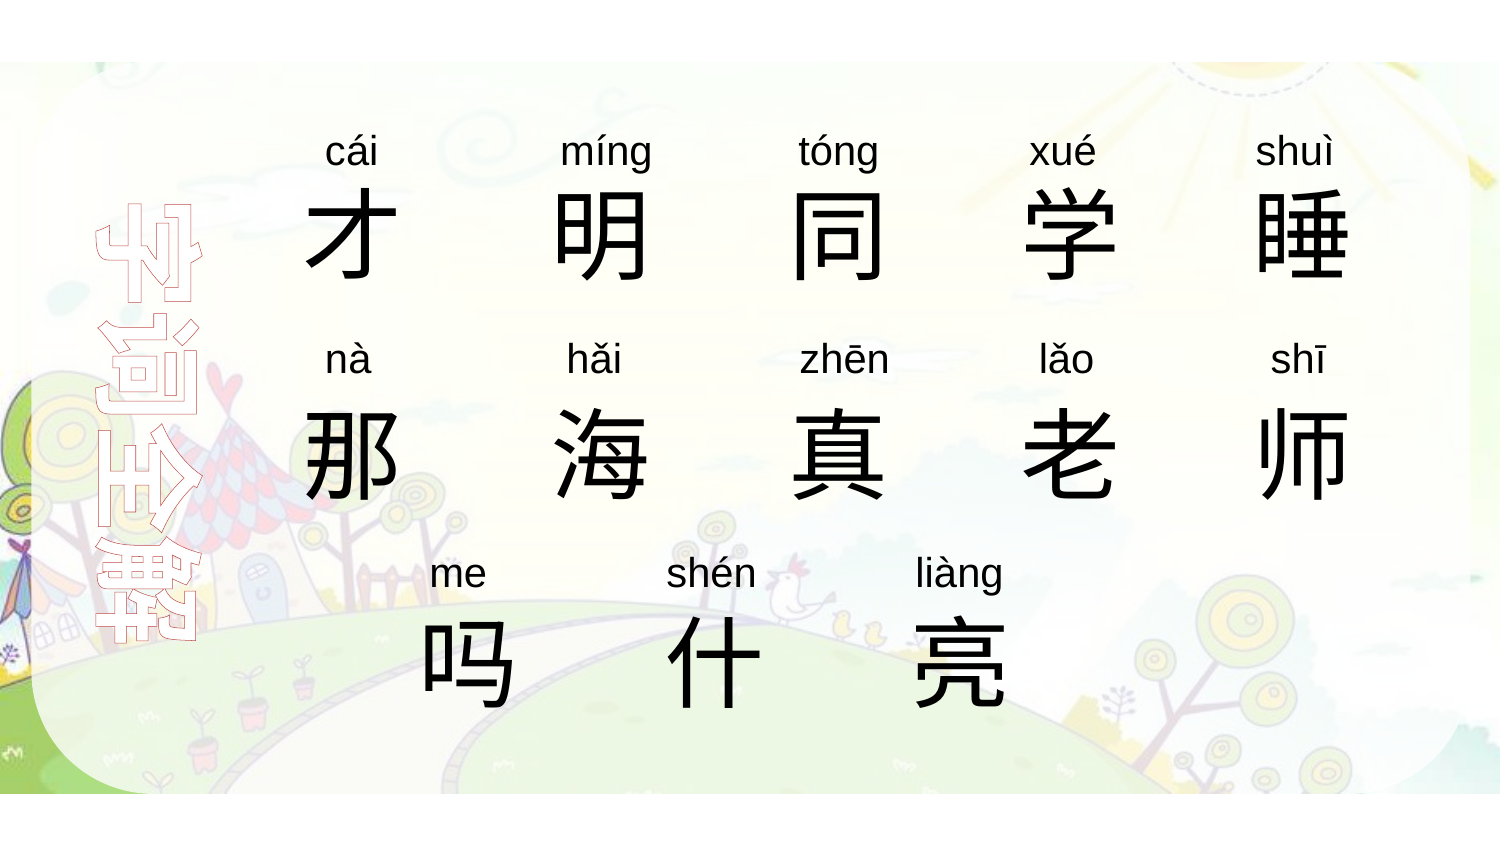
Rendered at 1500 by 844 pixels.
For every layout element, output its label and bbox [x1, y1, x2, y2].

picture [0, 62, 1500, 795]
